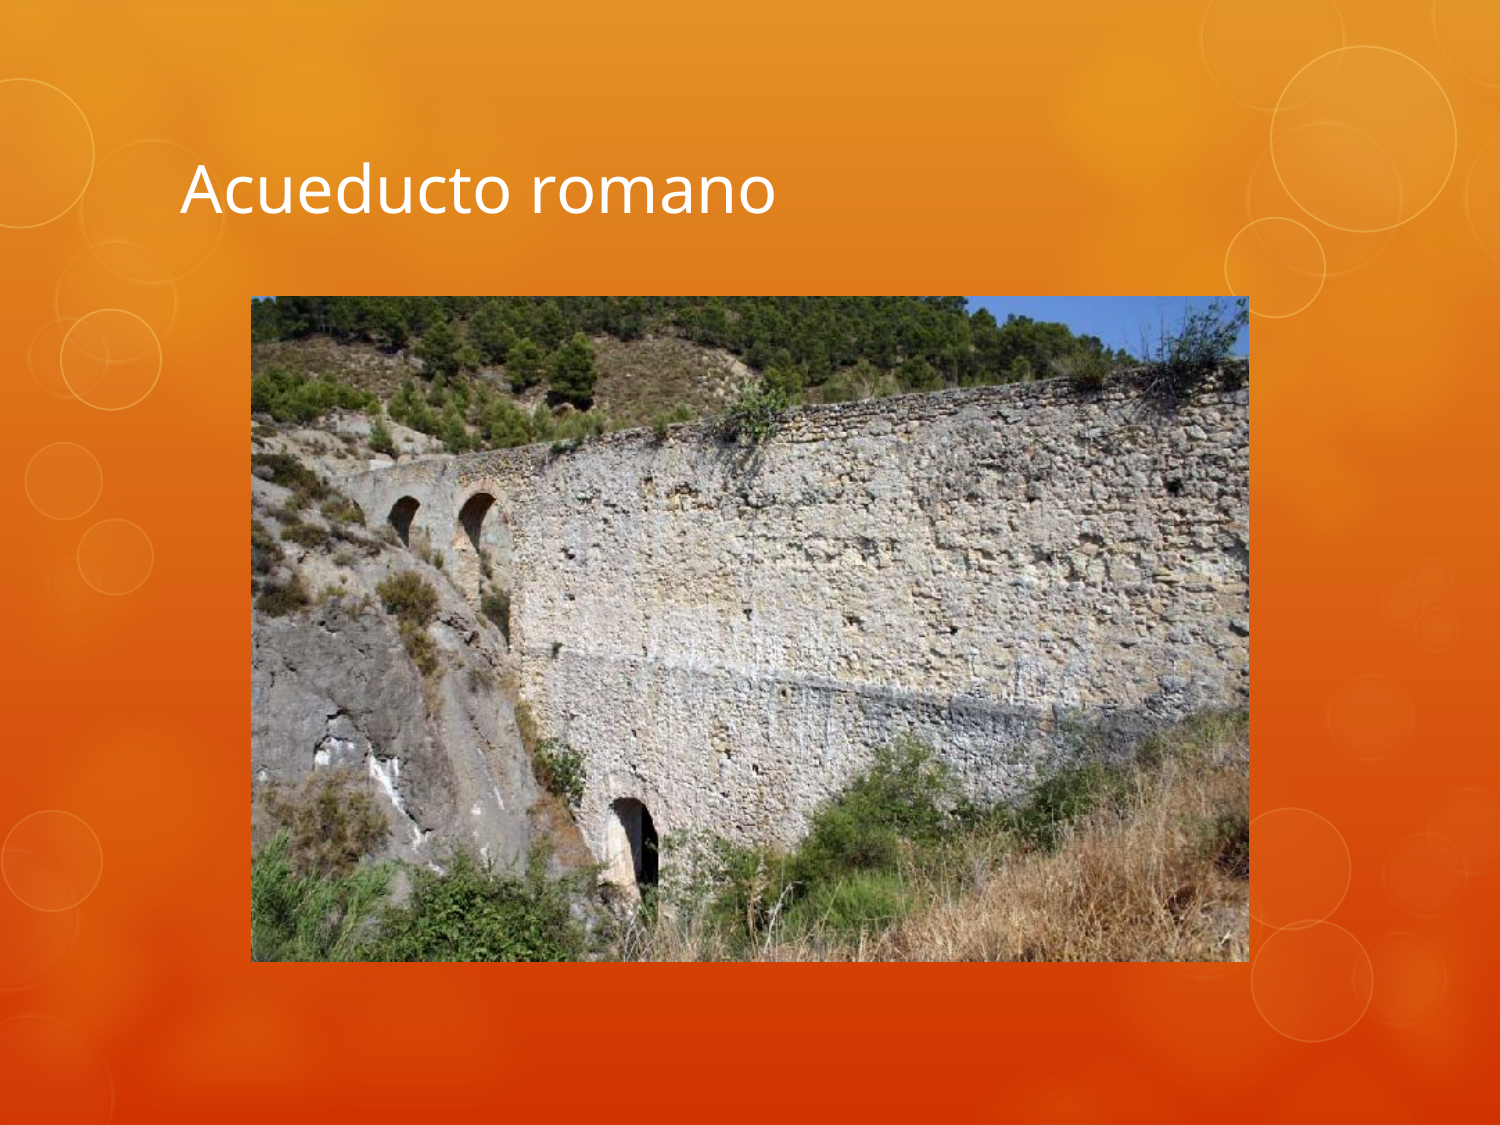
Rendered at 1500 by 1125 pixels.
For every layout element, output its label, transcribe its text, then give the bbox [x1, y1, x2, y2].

title Acueducto romano [165, 110, 1335, 263]
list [250, 295, 1250, 962]
